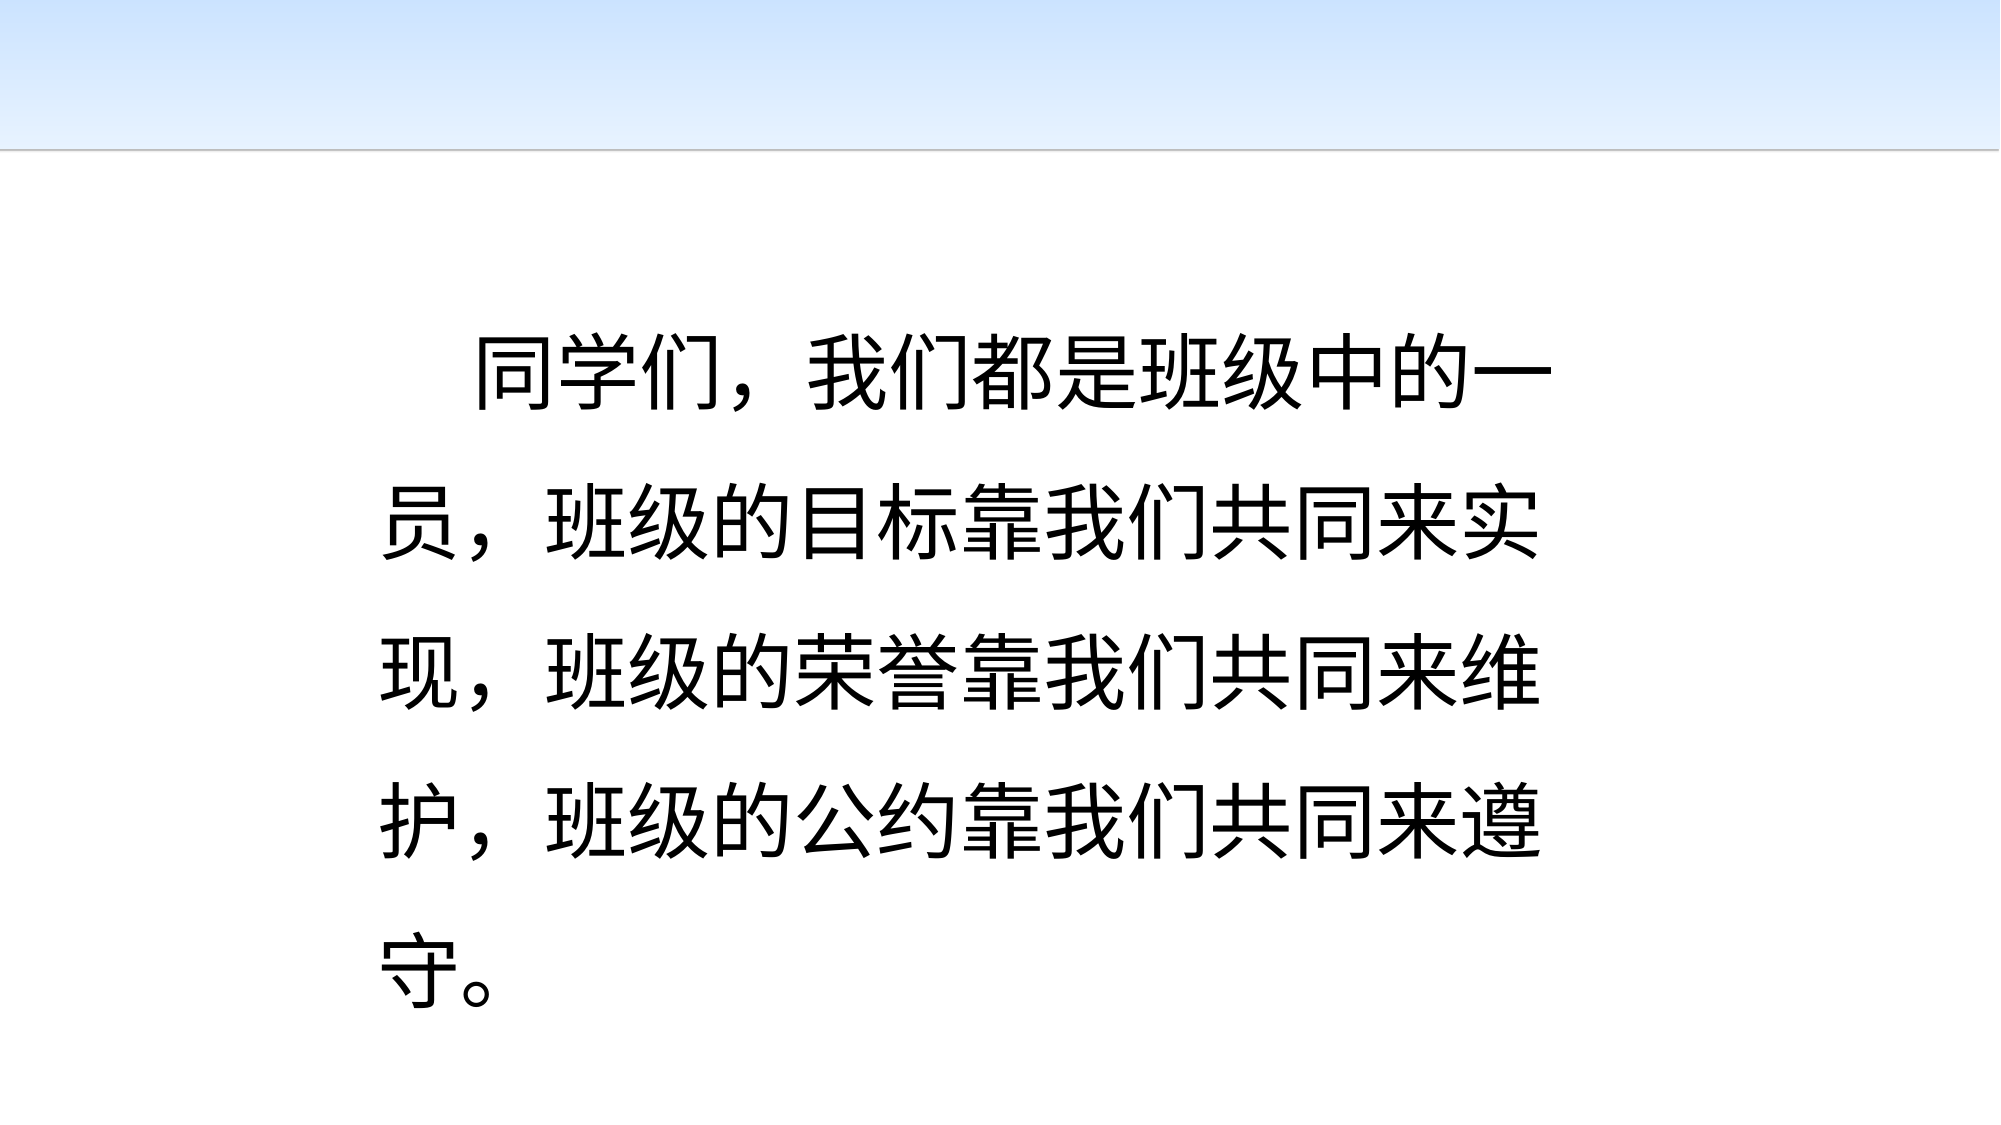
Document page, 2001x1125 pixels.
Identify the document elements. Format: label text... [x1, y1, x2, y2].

text_box 同学们，我们都是班级中的一员，班级的目标靠我们共同来实现，班级的荣誉靠我们共同来维护，班级的公约靠我们共同来遵守。 [363, 262, 1653, 1027]
